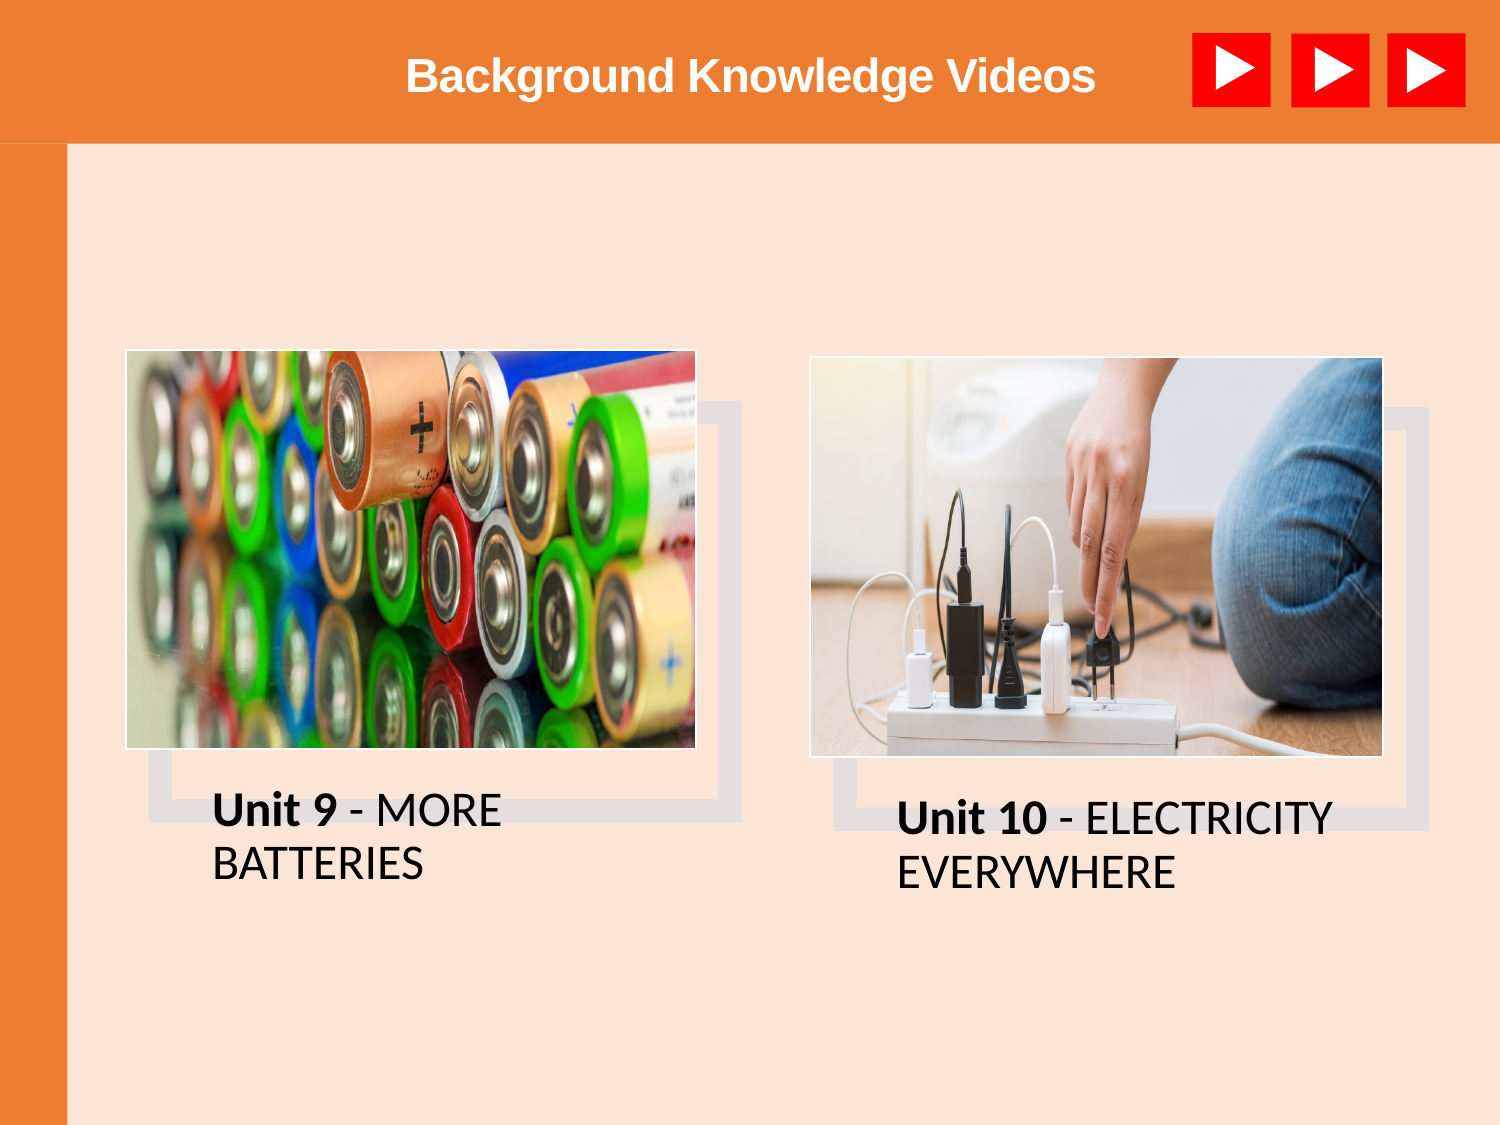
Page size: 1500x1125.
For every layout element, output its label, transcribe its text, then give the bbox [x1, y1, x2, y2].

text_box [125, 103, 1084, 1069]
text_box [0, 0, 1500, 145]
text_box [809, 109, 1500, 1079]
text_box [0, 143, 68, 1125]
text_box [1192, 33, 1466, 108]
text_box Background Knowledge Videos [390, 37, 1124, 109]
